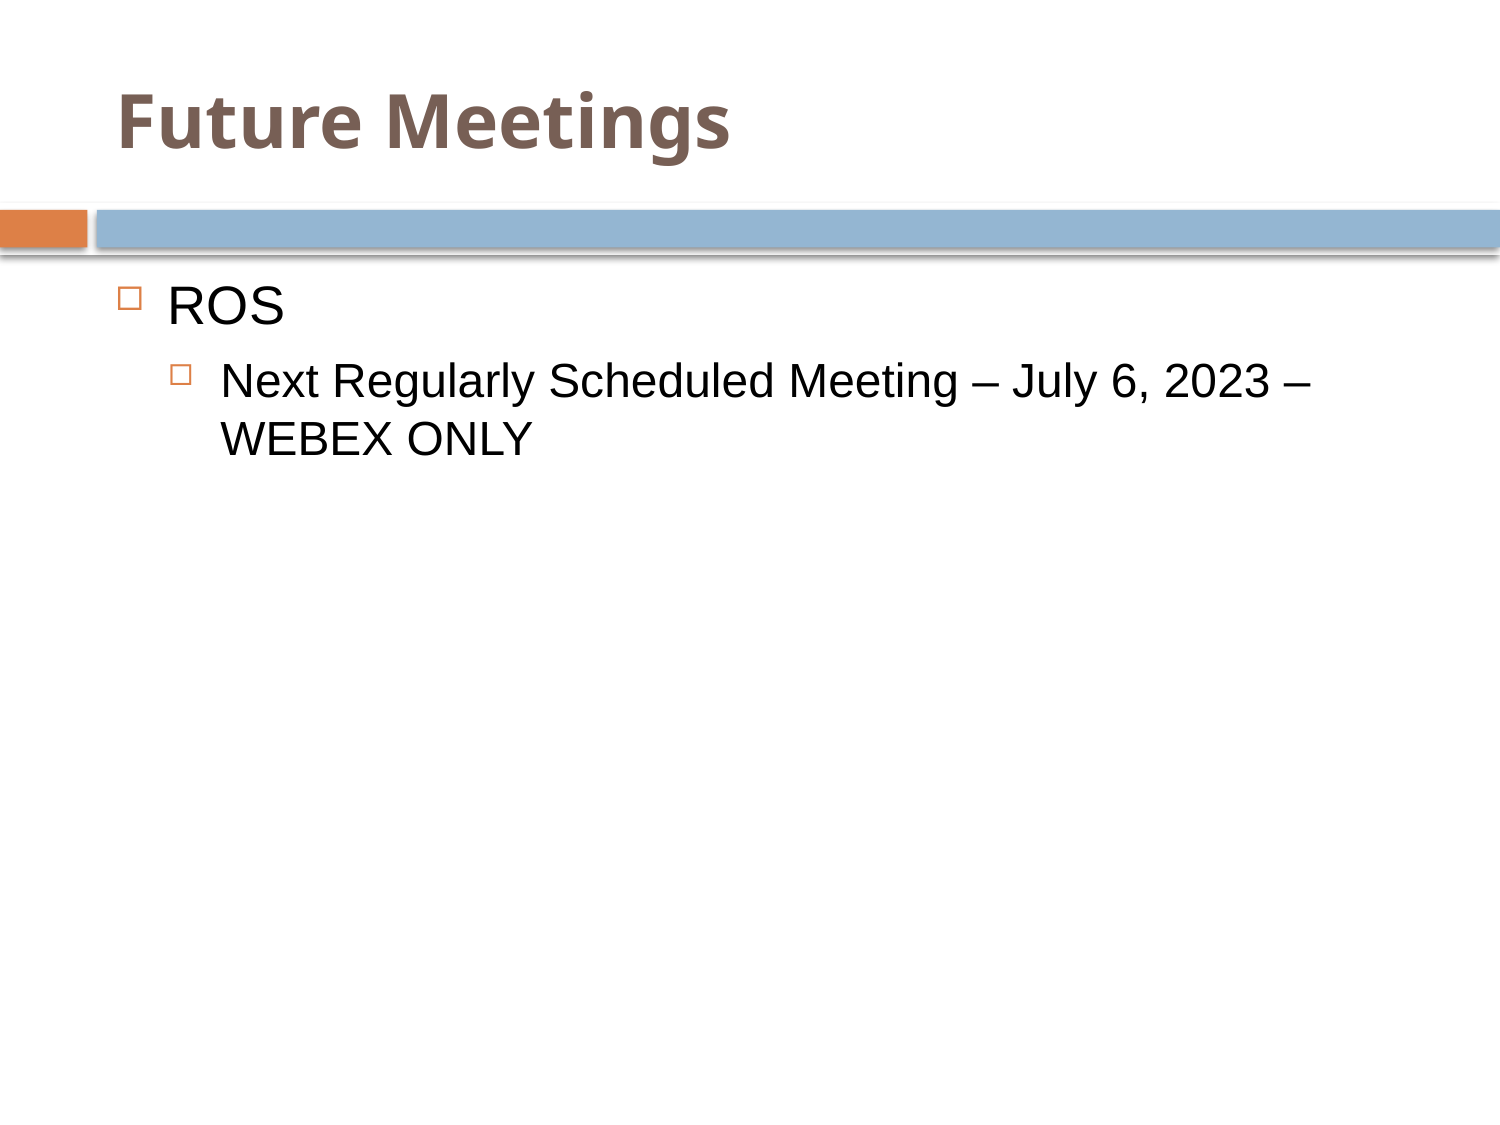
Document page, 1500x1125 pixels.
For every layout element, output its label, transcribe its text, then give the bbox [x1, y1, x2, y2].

list ROS Next Regularly Scheduled Meeting – July 6, 2023 – WEBEX ONLY [100, 262, 1439, 1001]
title Future Meetings [100, 37, 1439, 201]
